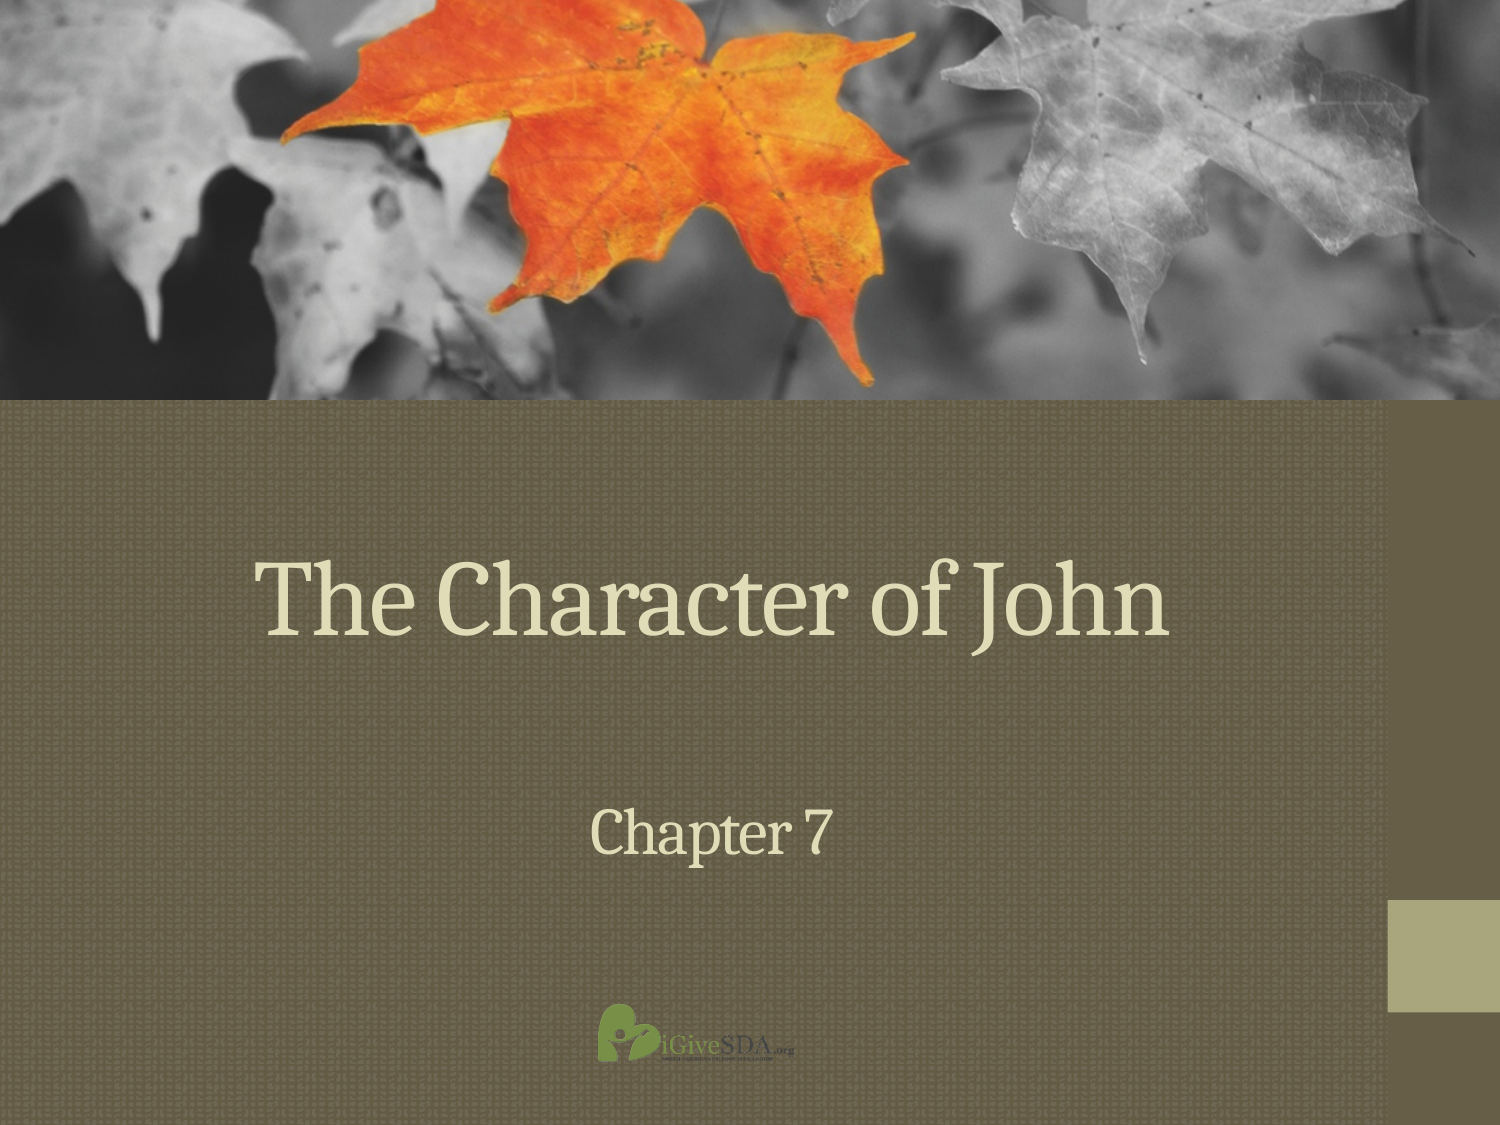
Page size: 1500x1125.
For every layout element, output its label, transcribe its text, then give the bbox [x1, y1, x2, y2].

picture [0, 0, 1500, 400]
title The Character of John Chapter 7 [0, 521, 1463, 875]
picture [580, 989, 804, 1077]
